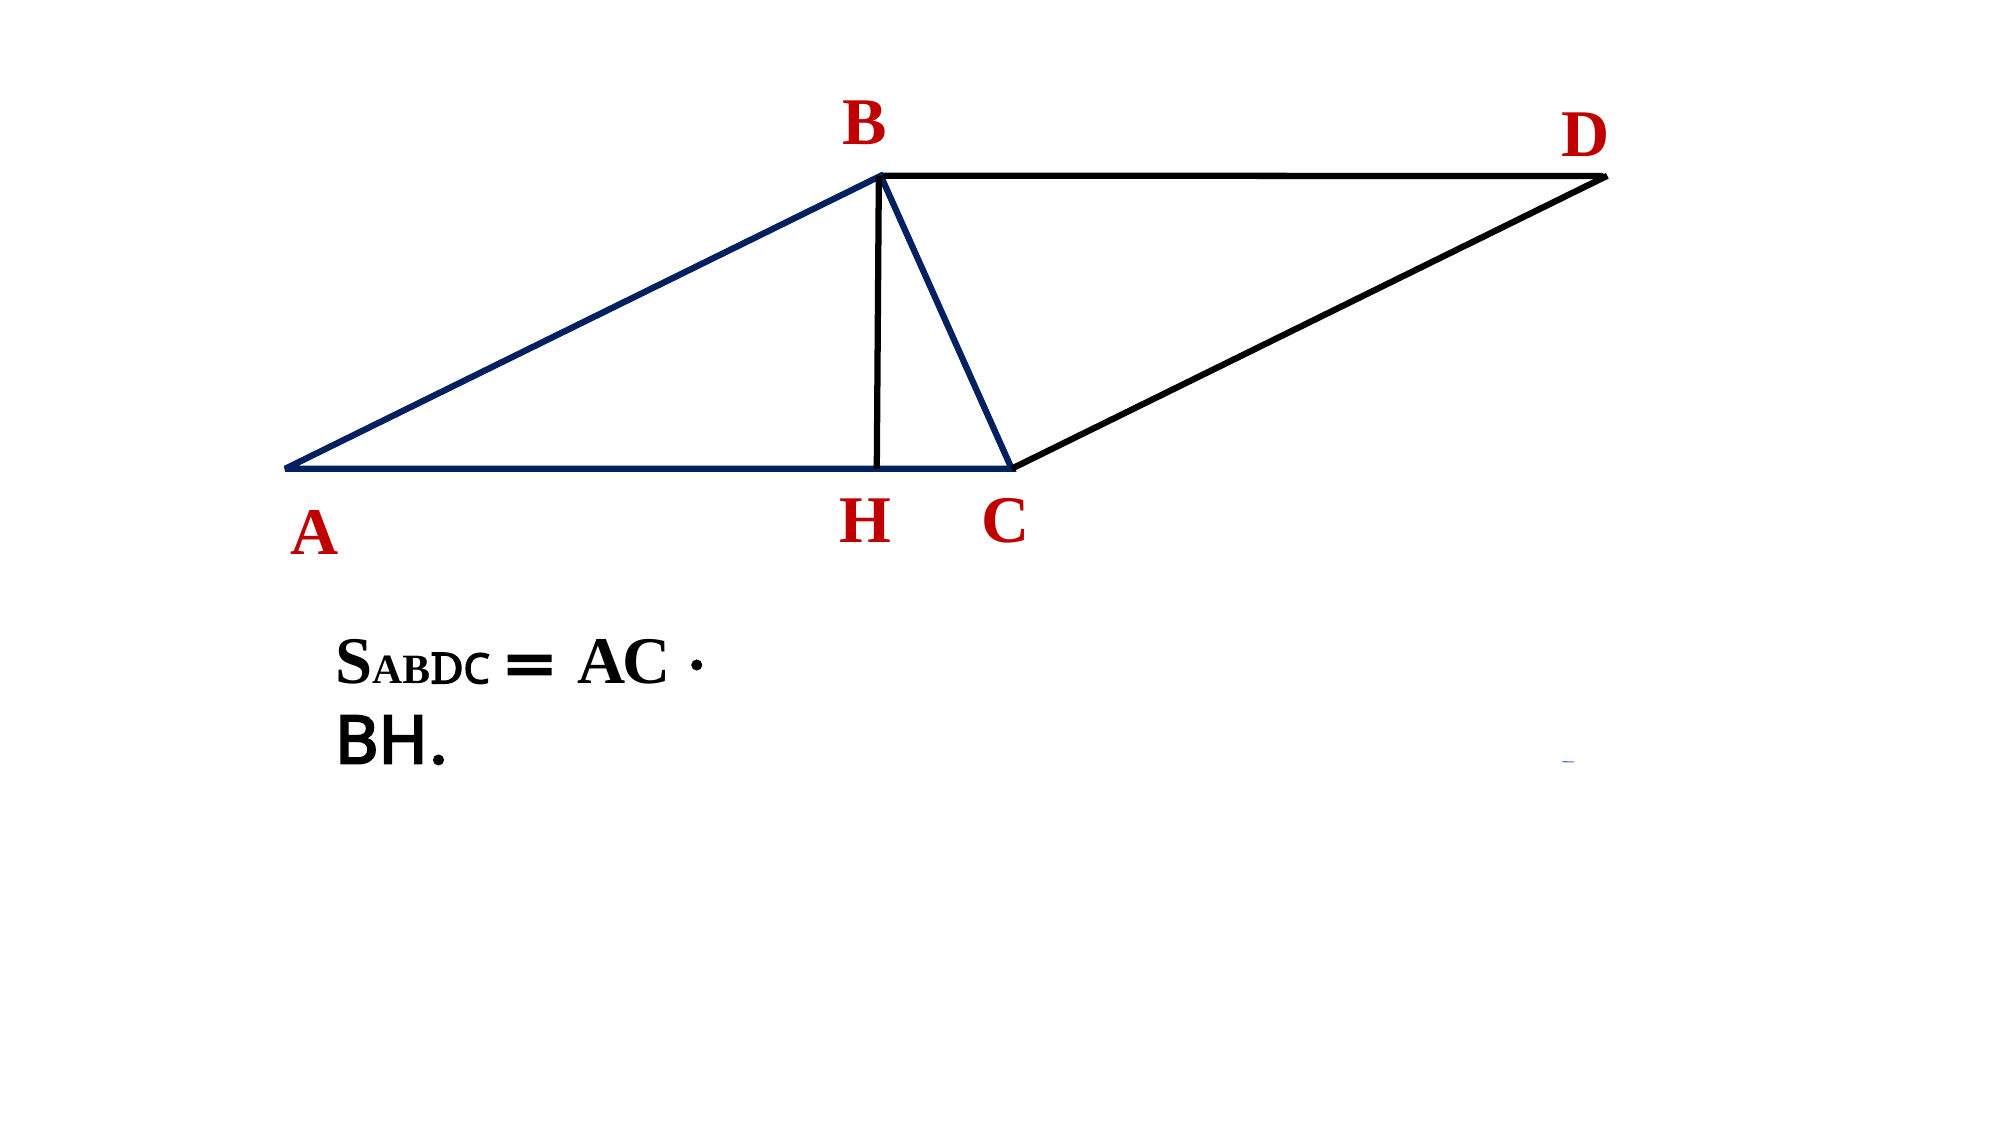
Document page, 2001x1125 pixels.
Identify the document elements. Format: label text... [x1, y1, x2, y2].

text_box А [273, 480, 356, 576]
text_box Н [824, 468, 907, 564]
text_box [880, 324, 1011, 470]
text_box [881, 179, 947, 321]
text_box С [964, 468, 1047, 564]
text_box SАВDС = АС · ВН. [320, 609, 825, 784]
text_box В [824, 70, 907, 165]
text_box D [1539, 81, 1633, 177]
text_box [1011, 175, 1608, 469]
text_box [284, 177, 875, 470]
